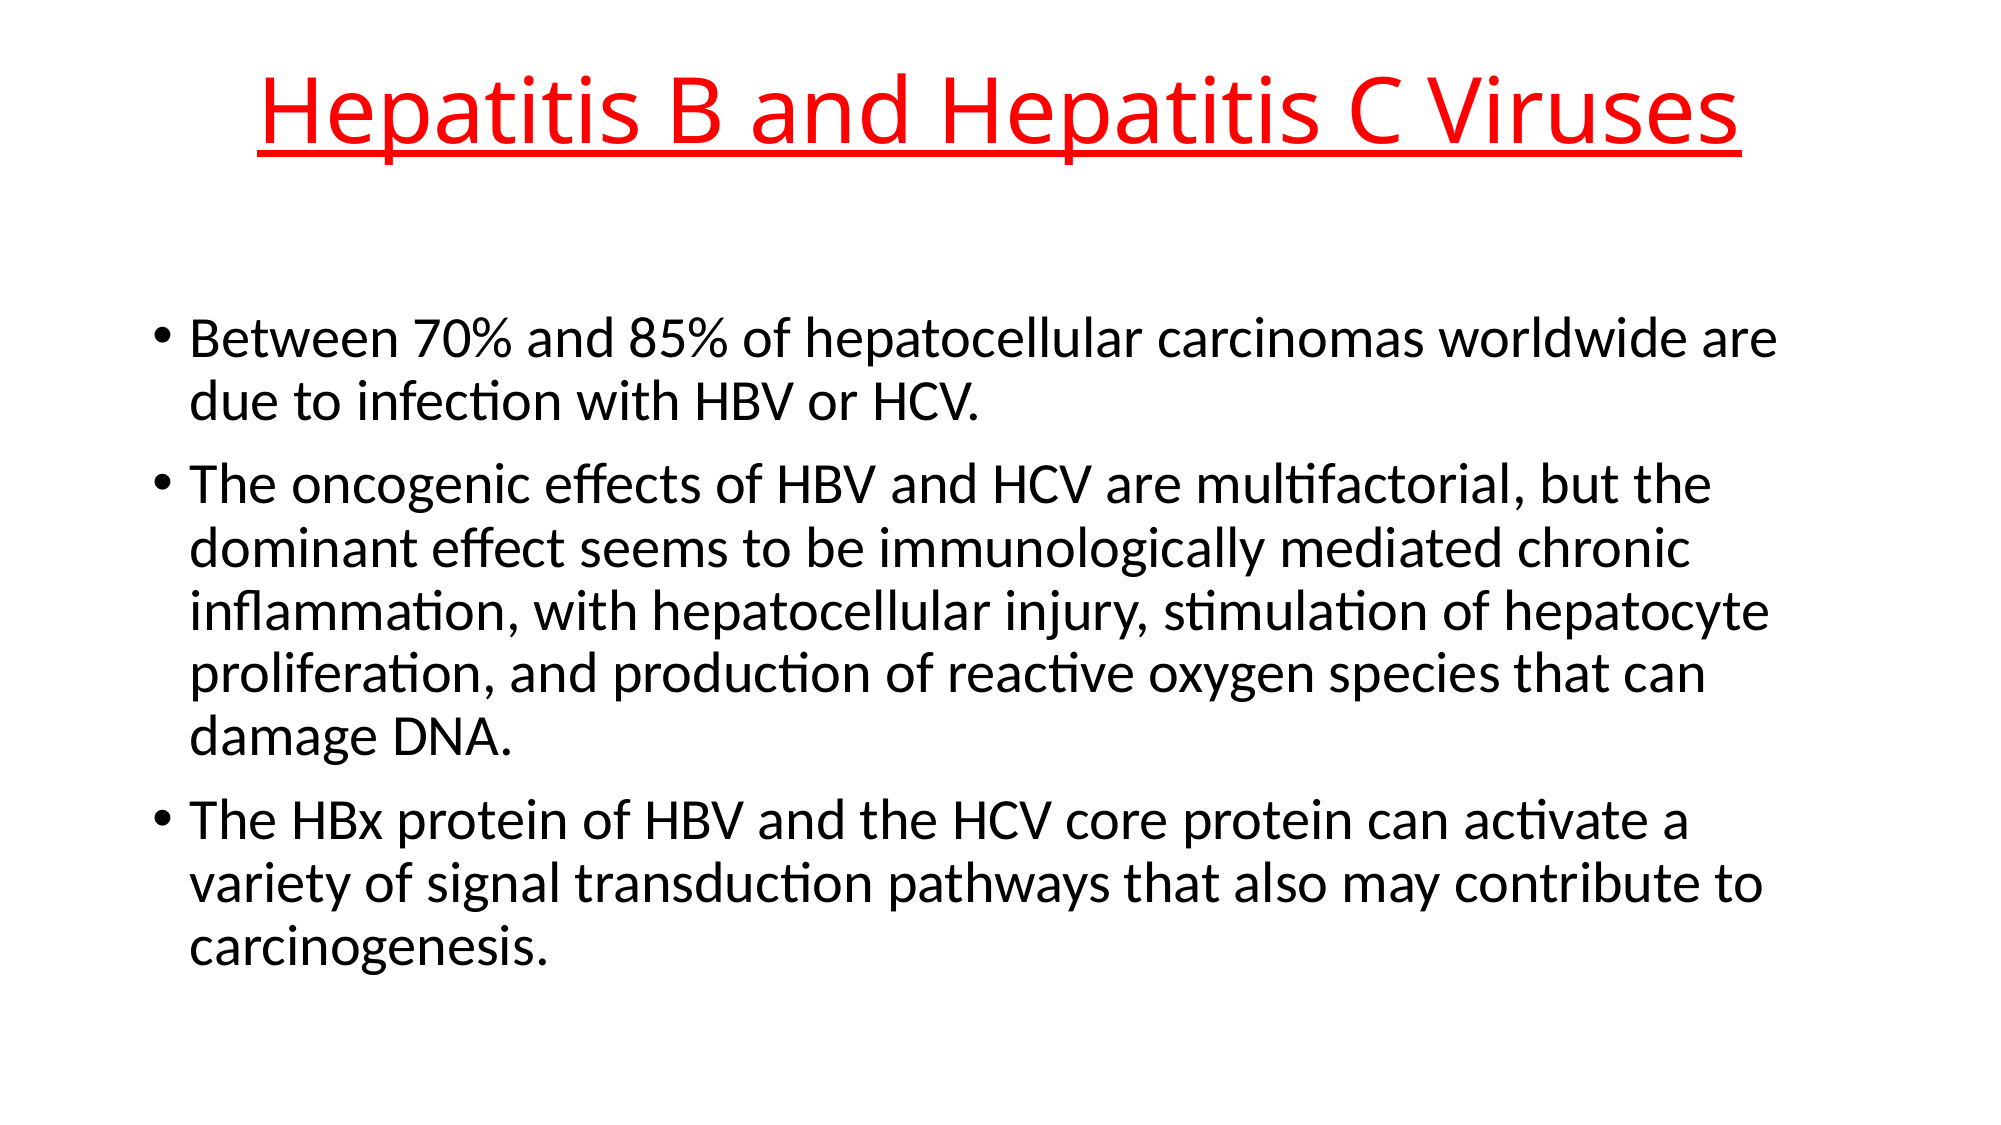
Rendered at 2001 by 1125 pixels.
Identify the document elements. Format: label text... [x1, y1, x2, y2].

title Hepatitis B and Hepatitis C Viruses [137, 59, 1863, 278]
list Between 70% and 85% of hepatocellular carcinomas worldwide are due to infection with HBV or HCV. The oncogenic effects of HBV and HCV are multifactorial, but the dominant effect seems to be immunologically mediated chronic inflammation, with hepatocellular injury, stimulation of hepatocyte proliferation, and production of reactive oxygen species that can damage DNA. The HBx protein of HBV and the HCV core protein can activate a variety of signal transduction pathways that also may contribute to carcinogenesis. [137, 299, 1863, 1014]
